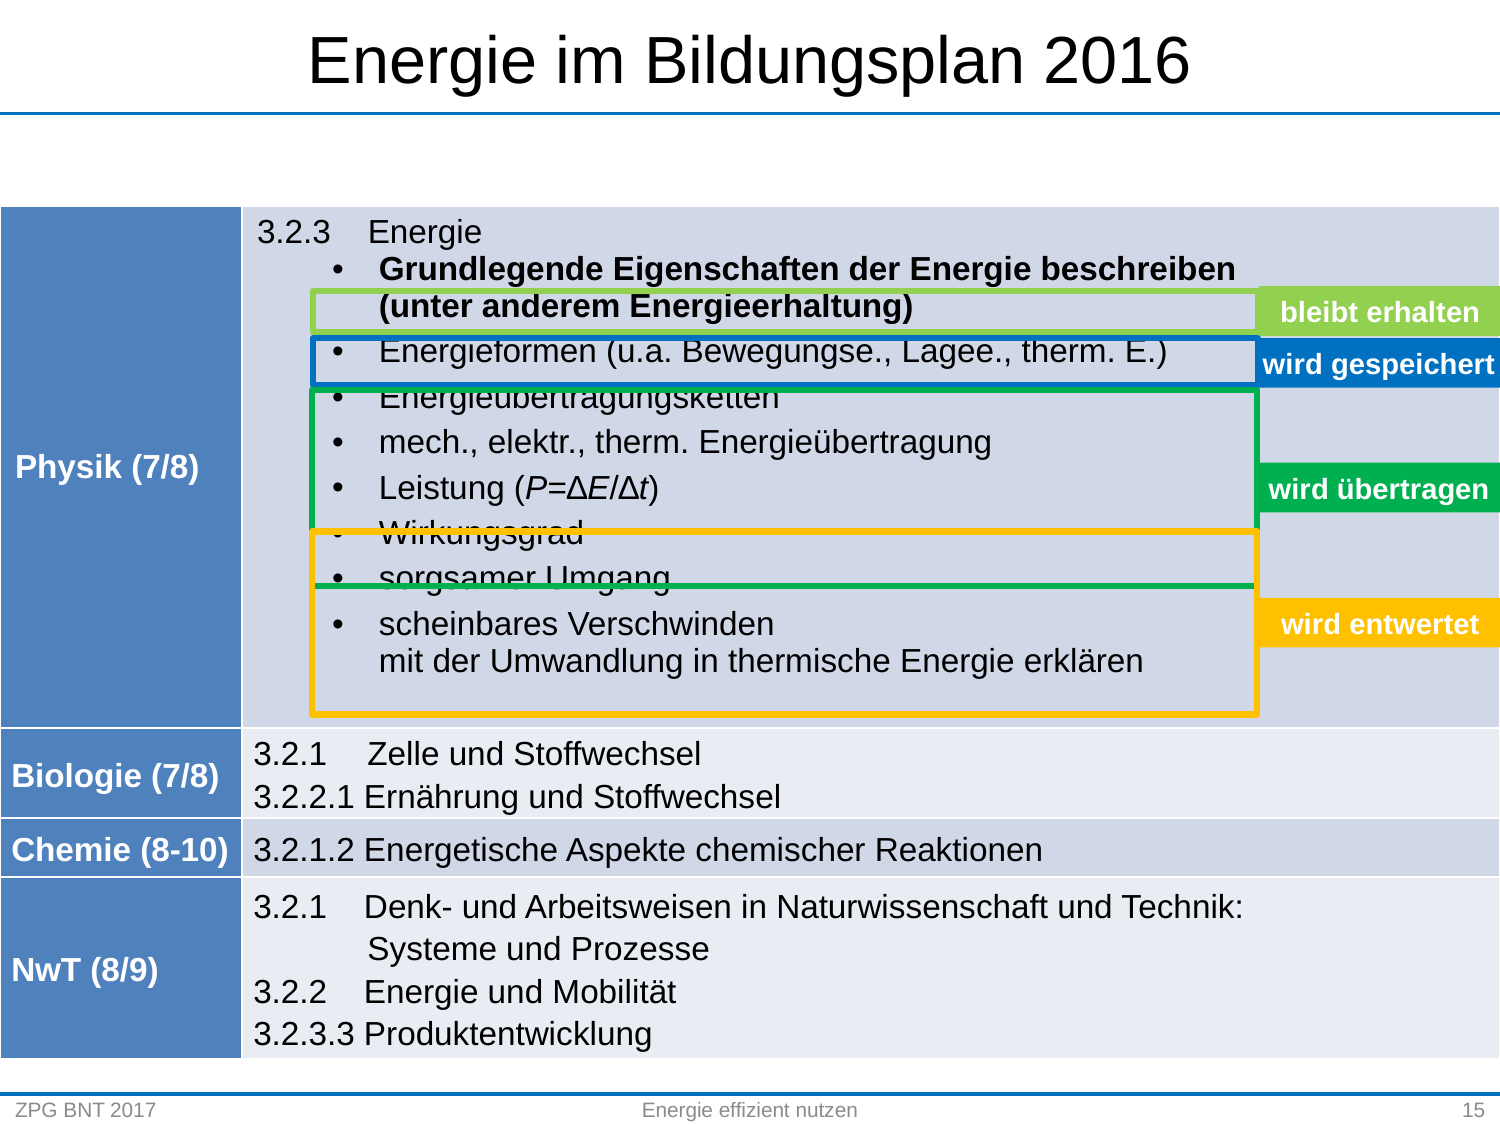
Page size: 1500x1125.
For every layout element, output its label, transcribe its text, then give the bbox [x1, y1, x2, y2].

table_header Physik (7/8) [1, 207, 241, 727]
table_cell Biologie (7/8) [1, 729, 241, 817]
text_box bleibt erhalten [1259, 286, 1500, 336]
text_box [311, 336, 1260, 387]
footer Energie effizient nutzen [512, 1094, 988, 1125]
title Energie im Bildungsplan 2016 [0, 0, 1500, 114]
table_cell NwT (8/9) [1, 878, 241, 1058]
text_box [310, 529, 1259, 717]
slide_number ZPG BNT 2017 [0, 1094, 408, 1125]
text_box wird gespeichert [1257, 338, 1500, 388]
table_cell 3.2.1.2 Energetische Aspekte chemischer Reaktionen [243, 819, 1499, 876]
table_cell Chemie (8-10) [1, 819, 241, 876]
text_box wird entwertet [1259, 597, 1500, 648]
text_box [311, 289, 1259, 334]
text_box [310, 388, 1259, 529]
slide_number 15 [1104, 1094, 1500, 1125]
table_cell 3.2.1 Denk- und Arbeitsweisen in Naturwissenschaft und Technik: Systeme und Prozesse 3.2.2 Energie und Mobilität 3.2.3.3 Produktentwicklung [243, 878, 1499, 1058]
text_box wird übertragen [1257, 462, 1500, 513]
table_cell 3.2.1 Zelle und Stoffwechsel 3.2.2.1 Ernährung und Stoffwechsel [243, 729, 1499, 817]
table_header 3.2.3 Energie Grundlegende Eigenschaften der Energie beschreiben (unter anderem Energieerhaltung) Energieformen (u.a. Bewegungse., Lagee., therm. E.) Energieübertragungsketten mech., elektr., therm. Energieübertragung Leistung (P=∆E/∆t) Wirkungsgrad sorgsamer Umgang scheinbares Verschwinden mit der Umwandlung in thermische Energie erklären [243, 207, 1499, 727]
